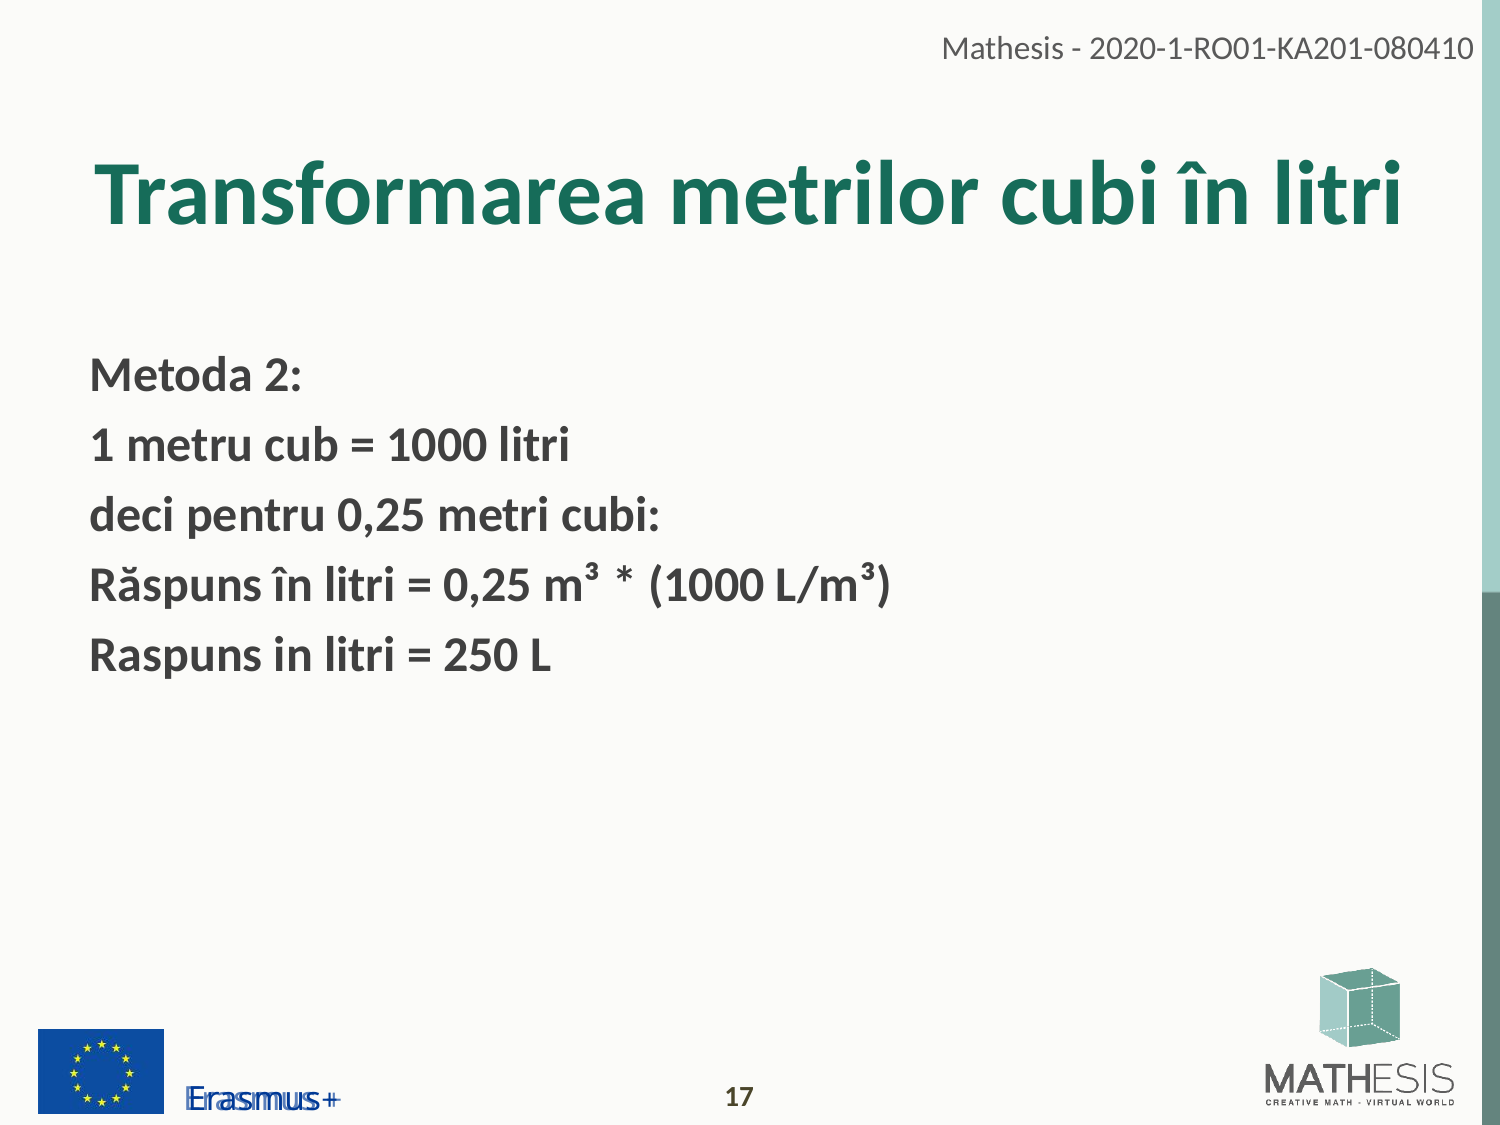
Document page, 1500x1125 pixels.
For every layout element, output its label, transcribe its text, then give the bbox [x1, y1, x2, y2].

list Metoda 2: 1 metru cub = 1000 litri deci pentru 0,25 metri cubi: Răspuns în litri = 0,25 m³ * (1000 L/m³) Raspuns in litri = 250 L [75, 334, 1425, 1077]
picture [38, 1029, 164, 1114]
title Transformarea metrilor cubi în litri [75, 125, 1425, 313]
